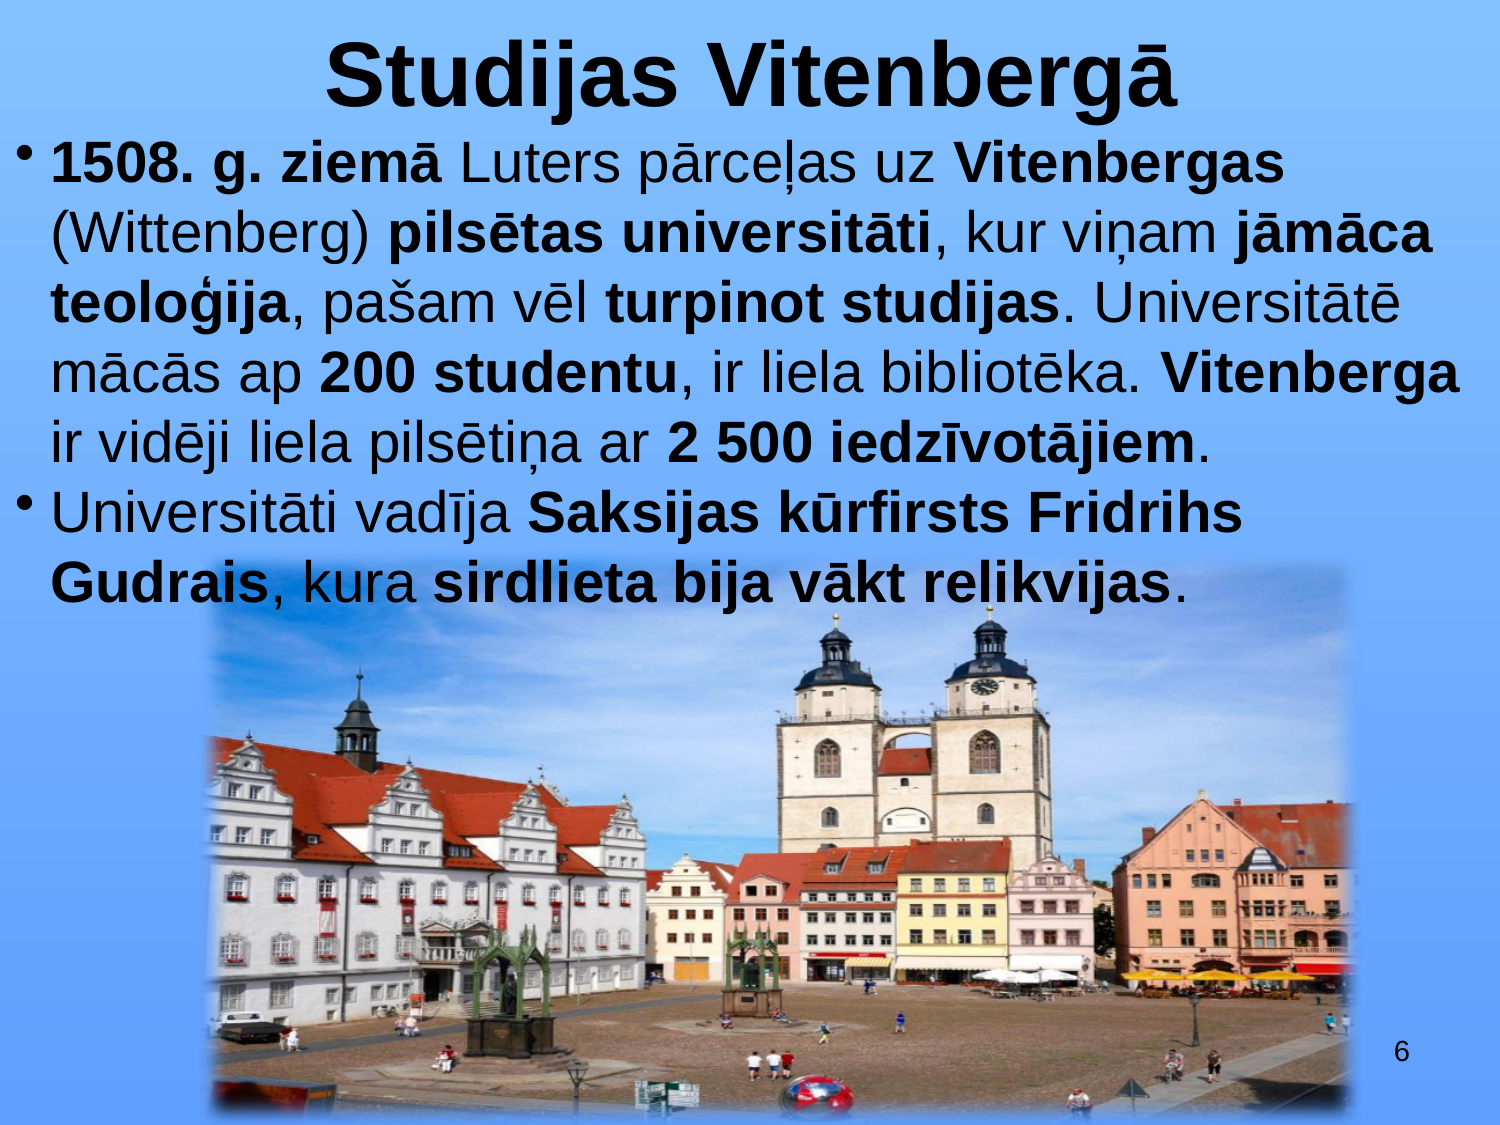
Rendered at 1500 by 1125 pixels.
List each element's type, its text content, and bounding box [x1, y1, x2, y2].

text_box 1508. g. ziemā Luters pārceļas uz Vitenbergas (Wittenberg) pilsētas universitāti, kur viņam jāmāca teoloģija, pašam vēl turpinot studijas. Universitātē mācās ap 200 studentu, ir liela bibliotēka. Vitenberga ir vidēji liela pilsētiņa ar 2 500 iedzīvotājiem. Universitāti vadīja Saksijas kūrfirsts Fridrihs Gudrais, kura sirdlieta bija vākt relikvijas. [0, 117, 1500, 622]
slide_number 6 [1367, 1024, 1426, 1103]
title Studijas Vitenbergā [76, 0, 1428, 117]
picture [198, 550, 1363, 1125]
